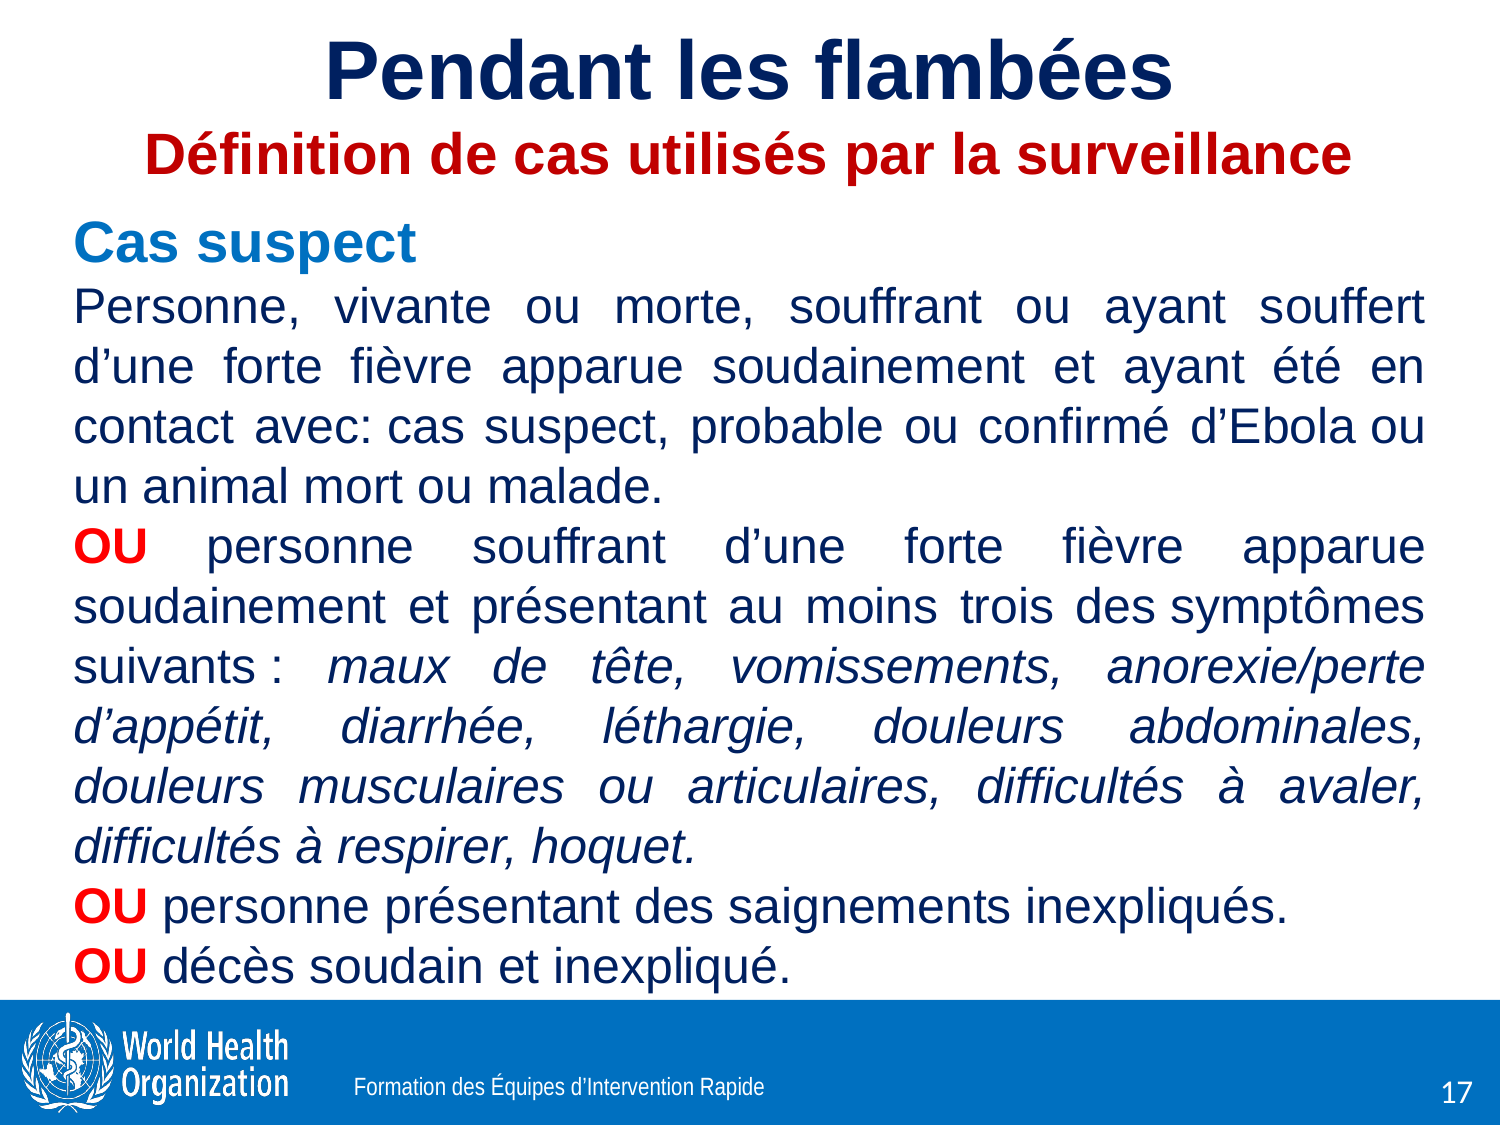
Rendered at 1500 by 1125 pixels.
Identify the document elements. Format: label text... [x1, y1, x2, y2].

text_box Cas suspect Personne, vivante ou morte, souffrant ou ayant souffert d’une forte fièvre apparue soudainement et ayant été en contact avec: cas suspect, probable ou confirmé d’Ebola ou un animal mort ou malade. OU personne souffrant d’une forte fièvre apparue soudainement et présentant au moins trois des symptômes suivants : maux de tête, vomissements, anorexie/perte d’appétit, diarrhée, léthargie, douleurs abdominales, douleurs musculaires ou articulaires, difficultés à avaler, difficultés à respirer, hoquet. OU personne présentant des saignements inexpliqués. OU décès soudain et inexpliqué. [58, 196, 1442, 1081]
picture [21, 1012, 288, 1113]
title Pendant les flambées Définition de cas utilisés par la surveillance [75, 7, 1425, 195]
